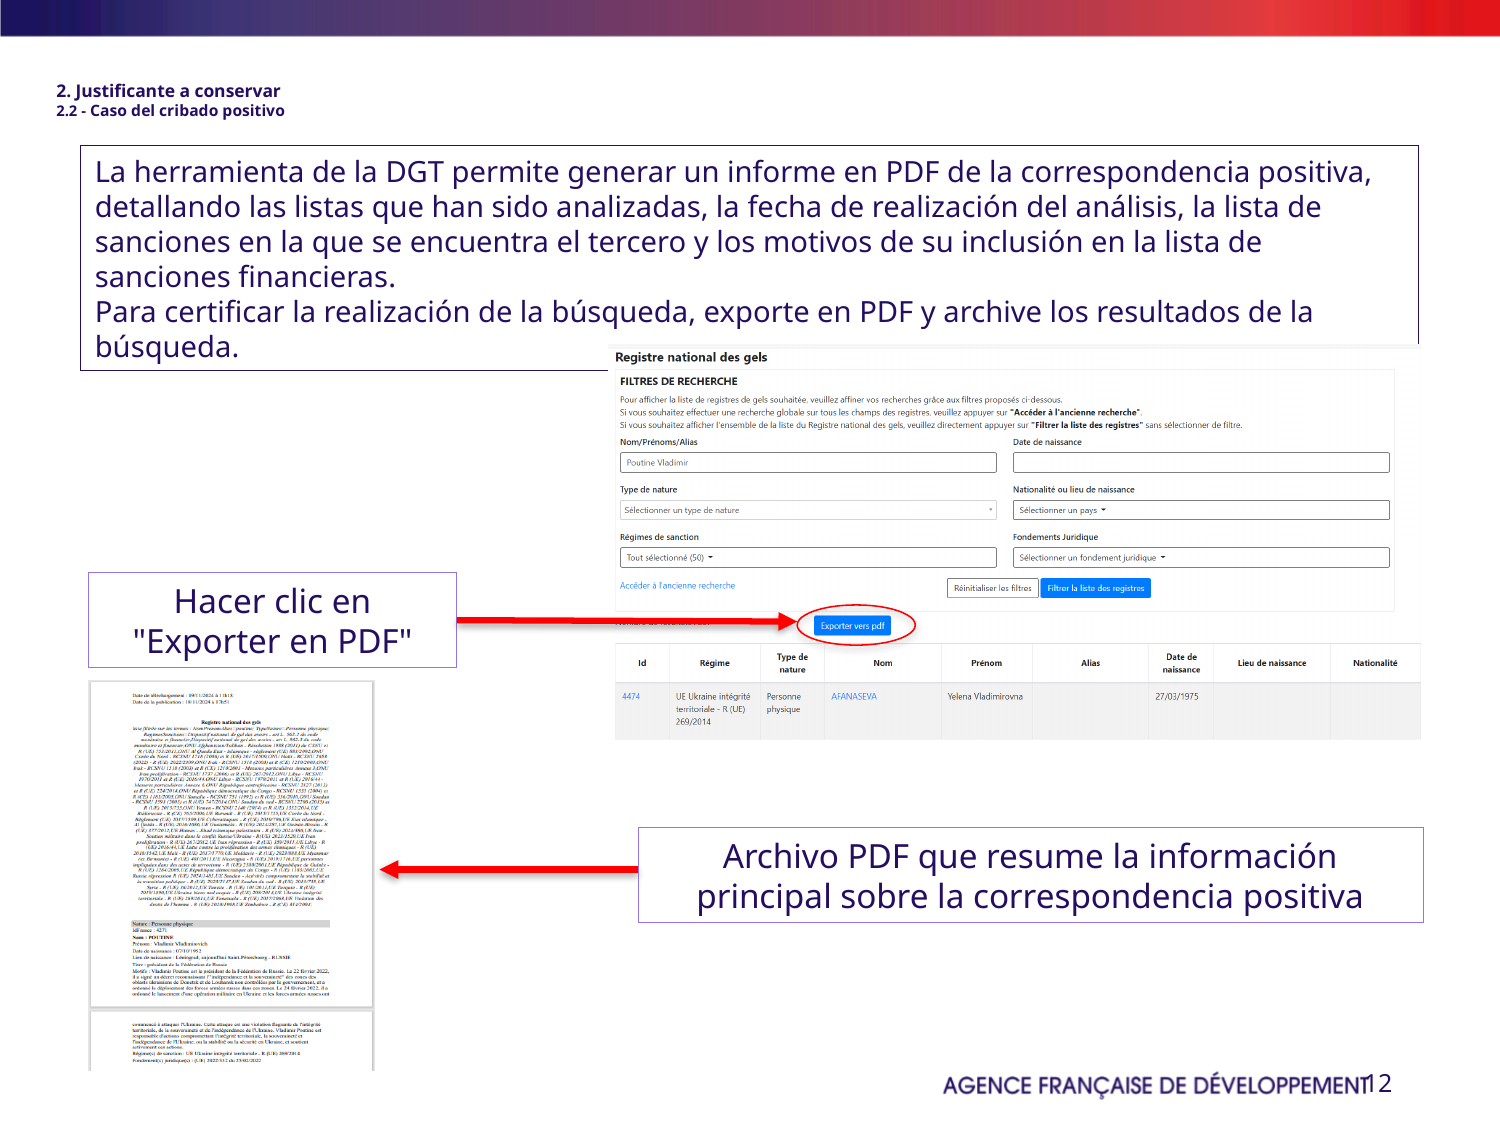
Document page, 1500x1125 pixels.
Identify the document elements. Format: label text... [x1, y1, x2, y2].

text_box Hacer clic en "Exporter en PDF" [88, 572, 457, 668]
text_box La herramienta de la DGT permite generar un informe en PDF de la correspondencia positiva, detallando las listas que han sido analizadas, la fecha de realización del análisis, la lista de sanciones en la que se encuentra el tercero y los motivos de su inclusión en la lista de sanciones financieras. Para certificar la realización de la búsqueda, exporte en PDF y archive los resultados de la búsqueda. [80, 145, 1419, 371]
picture [0, 0, 1500, 46]
title 2. Justificante a conservar 2.2 - Caso del cribado positivo [41, 71, 1424, 128]
picture [927, 1063, 1376, 1106]
picture [608, 344, 1422, 740]
text_box Archivo PDF que resume la información principal sobre la correspondencia positiva [638, 827, 1424, 923]
picture [88, 680, 375, 1071]
